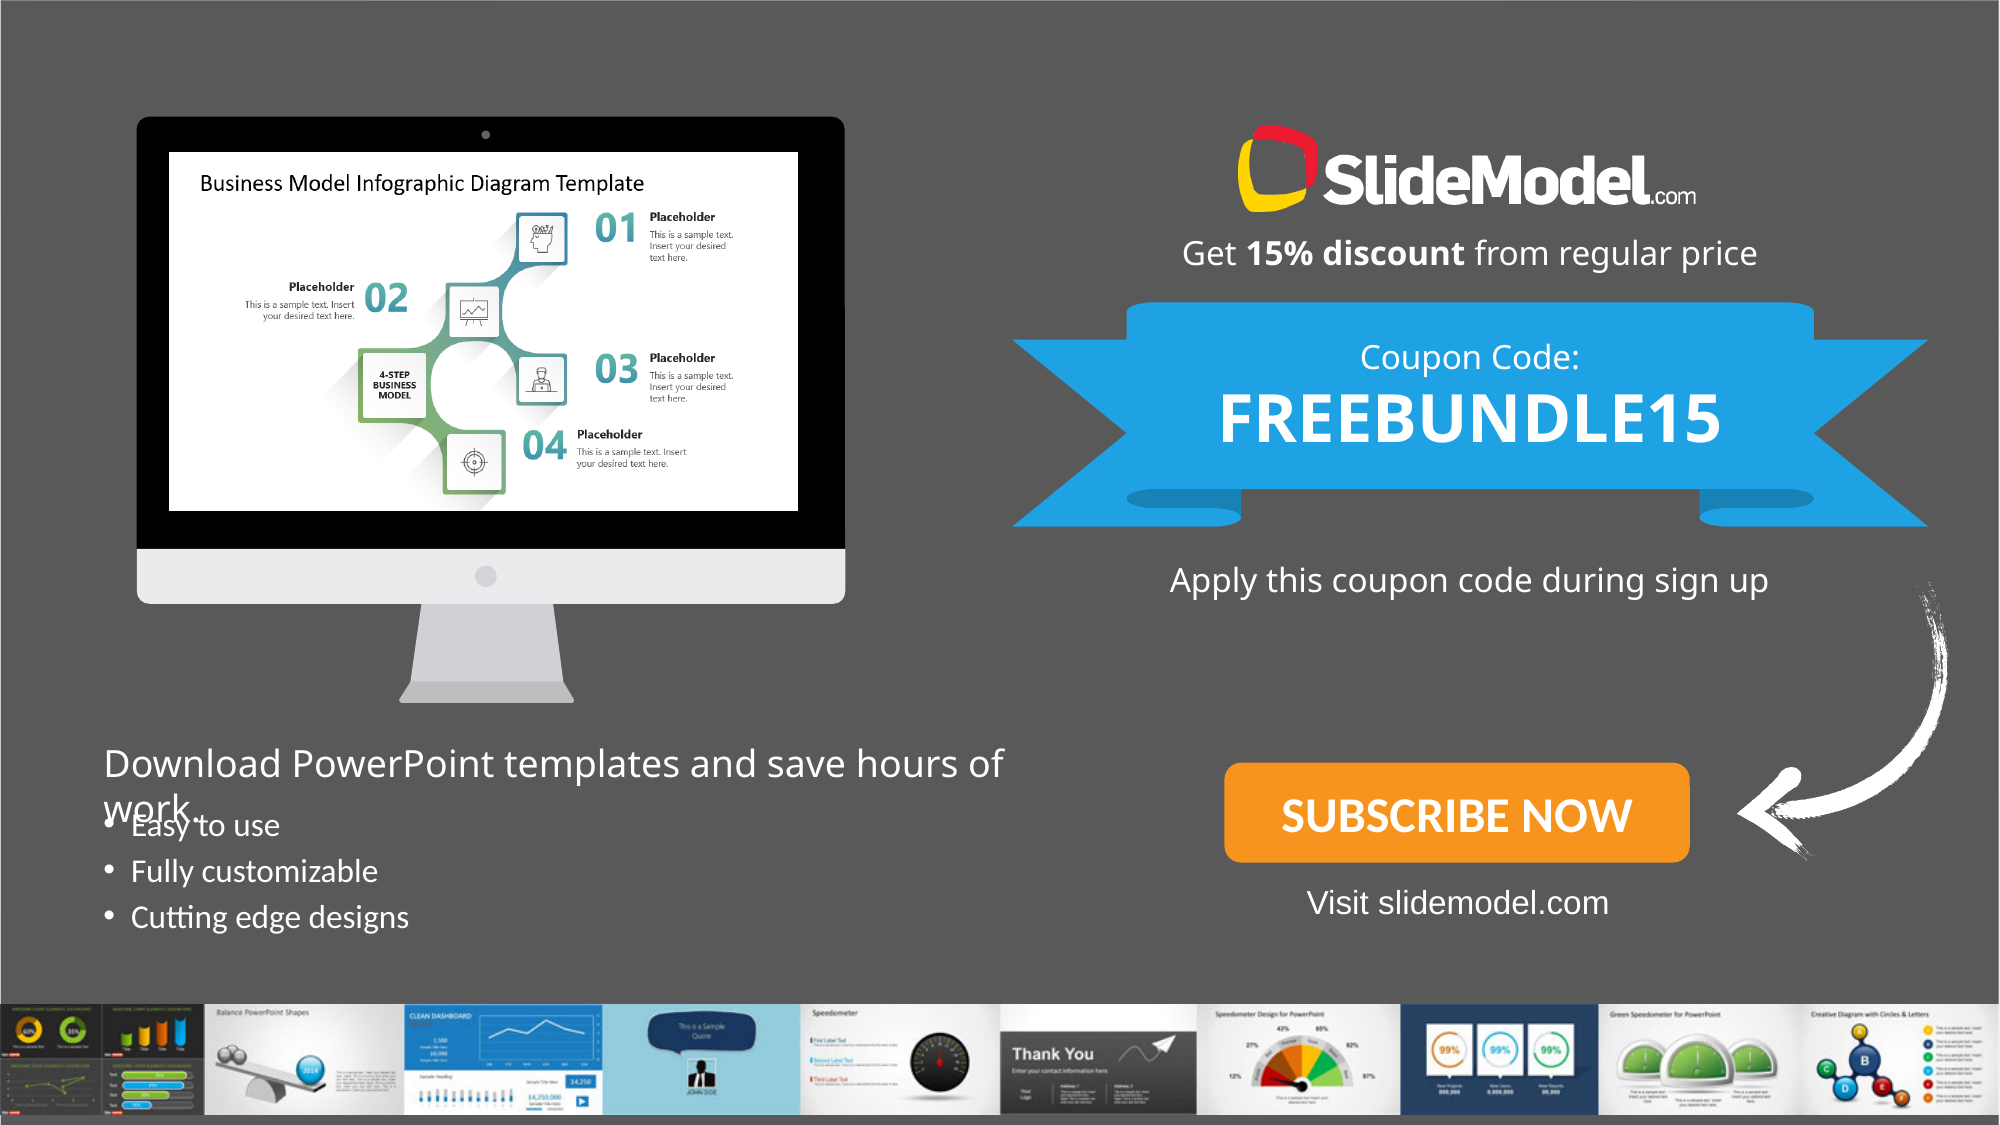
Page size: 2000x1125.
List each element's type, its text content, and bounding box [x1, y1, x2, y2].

text_box Easy to use Fully customizable Cutting edge designs [88, 838, 863, 943]
text_box SUBSCRIBE NOW [1222, 760, 1692, 865]
text_box Visit slidemodel.com [1247, 874, 1669, 928]
picture [0, 1003, 1999, 1116]
text_box Coupon Code: FREEBUNDLE15 [1173, 328, 1768, 464]
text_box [136, 116, 846, 704]
text_box Get 15% discount from regular price [1058, 225, 1883, 280]
picture [169, 152, 798, 511]
text_box [1010, 300, 1931, 529]
text_box Download PowerPoint templates and save hours of work. [88, 732, 1059, 838]
text_box [0, 0, 2000, 1003]
text_box Apply this coupon code during sign up [1129, 551, 1811, 607]
text_box [1736, 594, 1949, 861]
picture [1237, 125, 1696, 213]
text_box [1928, 587, 1937, 601]
